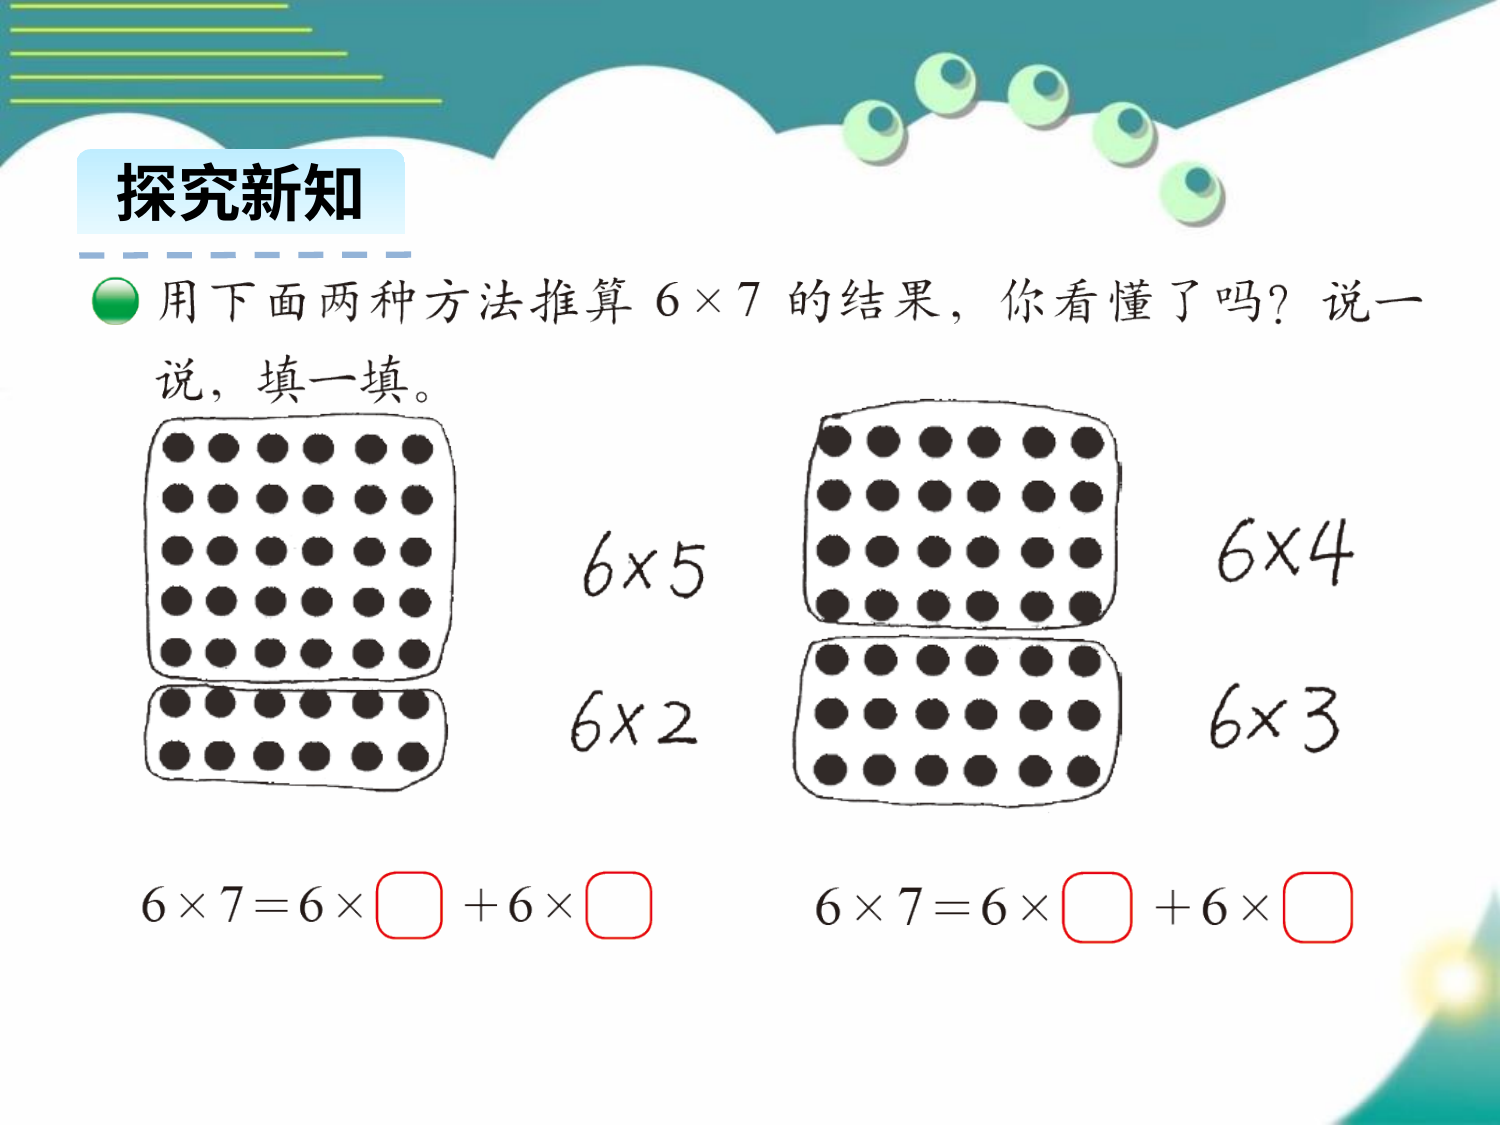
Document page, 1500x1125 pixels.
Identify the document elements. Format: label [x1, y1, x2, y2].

text_box [76, 148, 420, 256]
picture [0, 0, 1500, 1125]
